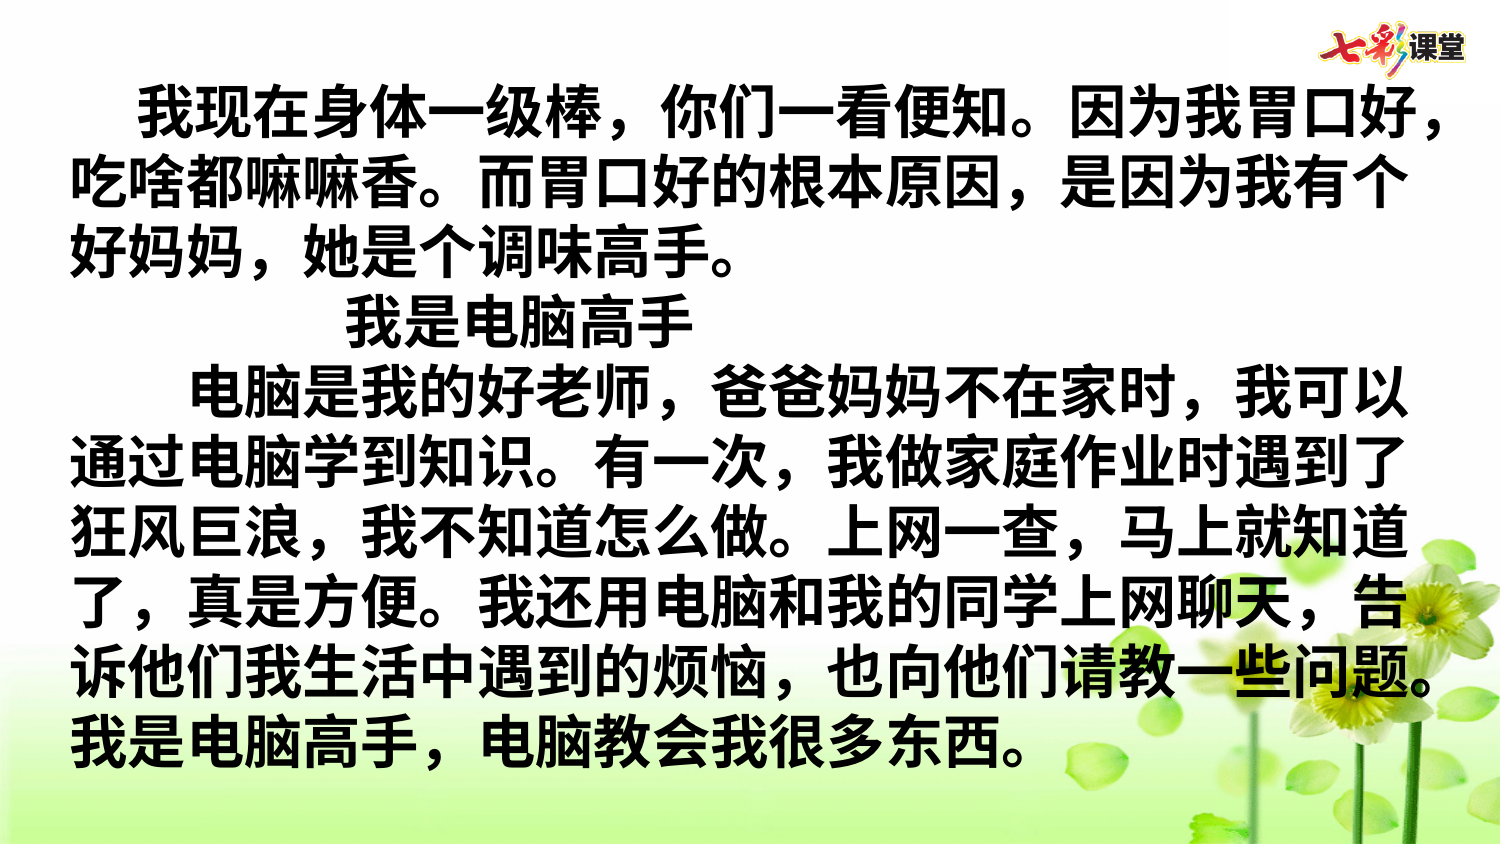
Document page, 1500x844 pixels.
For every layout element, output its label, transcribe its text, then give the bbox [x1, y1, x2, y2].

text_box 我现在身体一级棒，你们一看便知。因为我胃口好，吃啥都嘛嘛香。而胃口好的根本原因，是因为我有个好妈妈，她是个调味高手。 我是电脑高手 电脑是我的好老师，爸爸妈妈不在家时，我可以通过电脑学到知识。有一次，我做家庭作业时遇到了狂风巨浪，我不知道怎么做。上网一查，马上就知道了，真是方便。我还用电脑和我的同学上网聊天，告诉他们我生活中遇到的烦恼，也向他们请教一些问题。我是电脑高手，电脑教会我很多东西。 [54, 67, 1471, 844]
picture [0, 0, 1500, 844]
